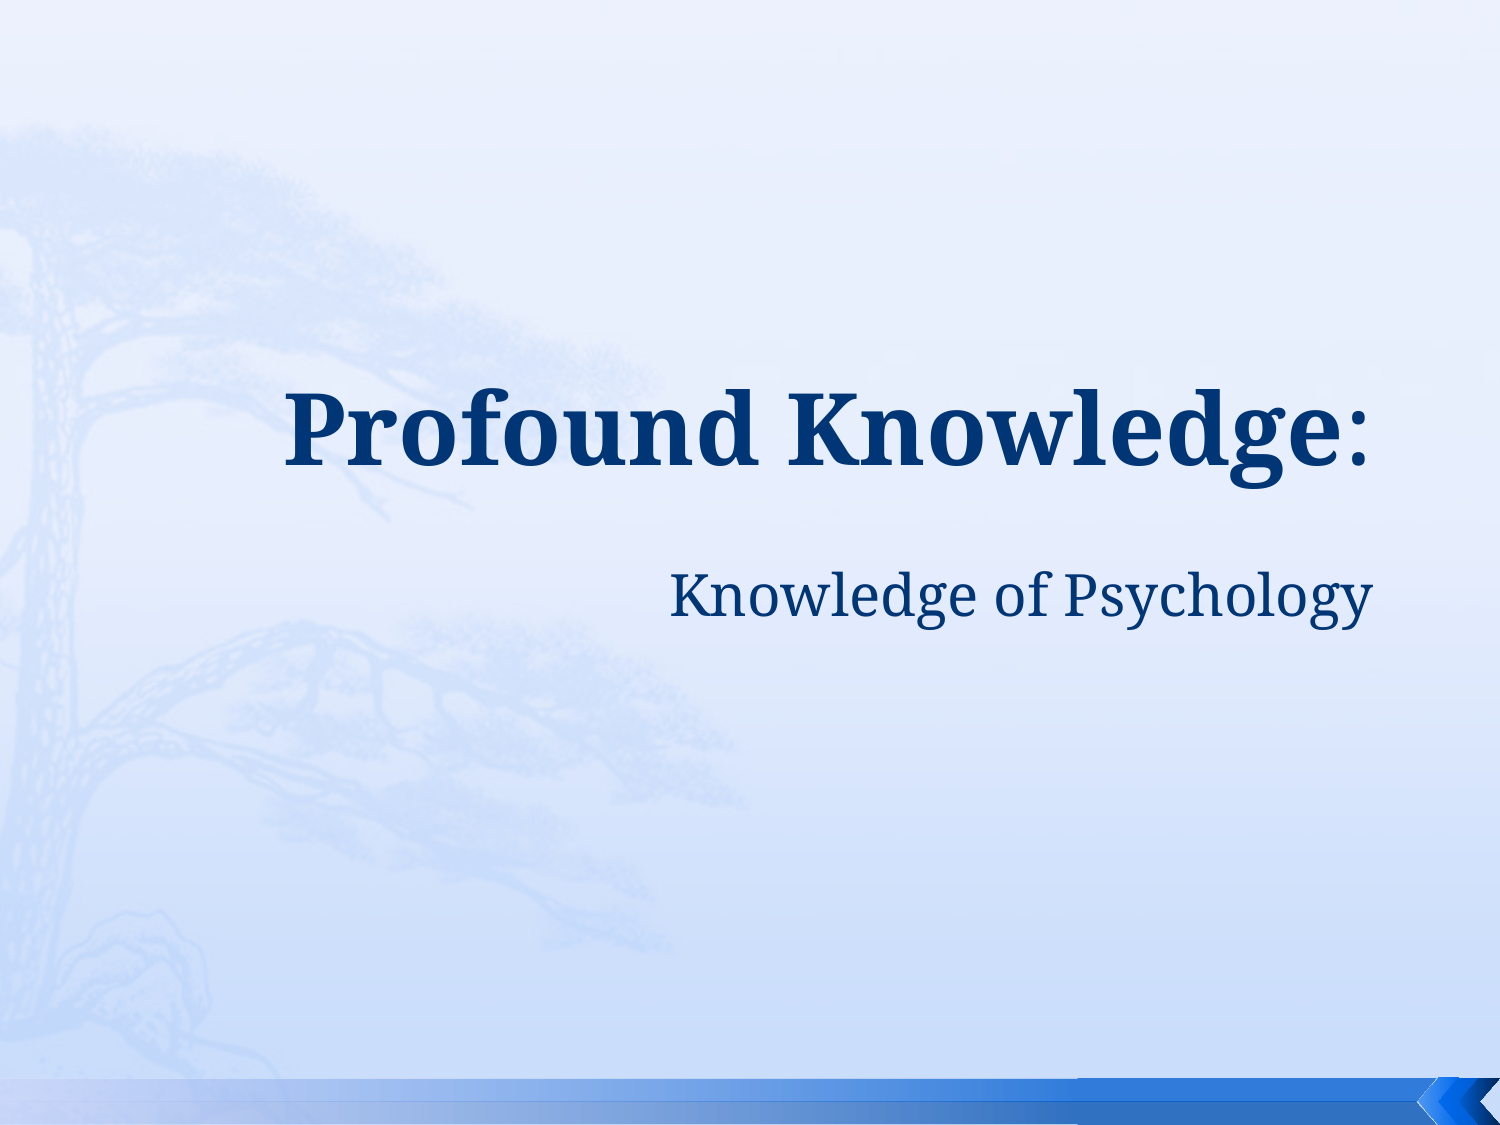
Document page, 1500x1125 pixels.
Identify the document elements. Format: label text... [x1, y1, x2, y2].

subtitle Knowledge of Psychology [338, 550, 1389, 839]
title Profound Knowledge: [112, 304, 1388, 546]
